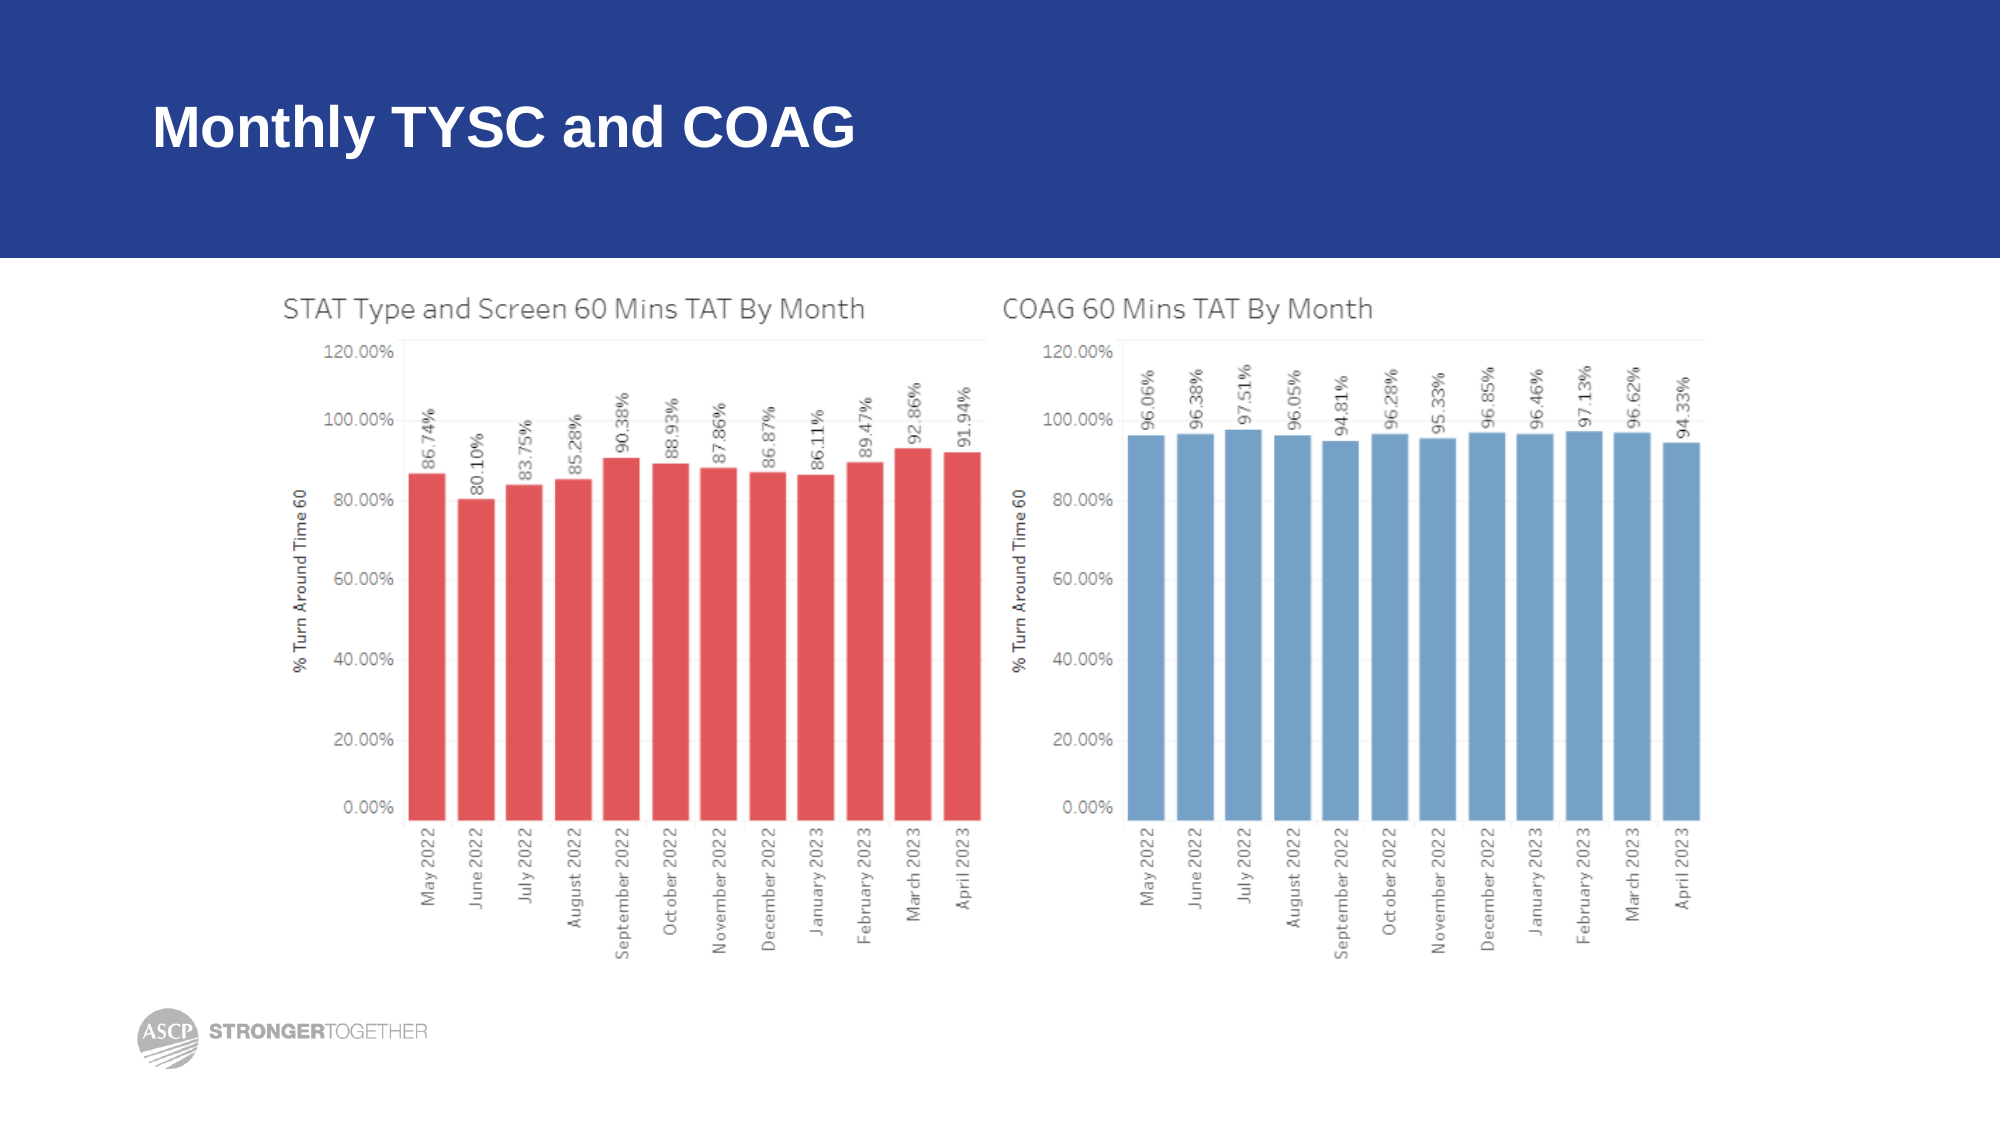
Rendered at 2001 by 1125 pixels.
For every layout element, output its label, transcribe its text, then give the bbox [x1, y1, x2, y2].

title Monthly TYSC and COAG [137, 20, 1863, 238]
picture [137, 1008, 427, 1069]
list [278, 272, 1722, 970]
